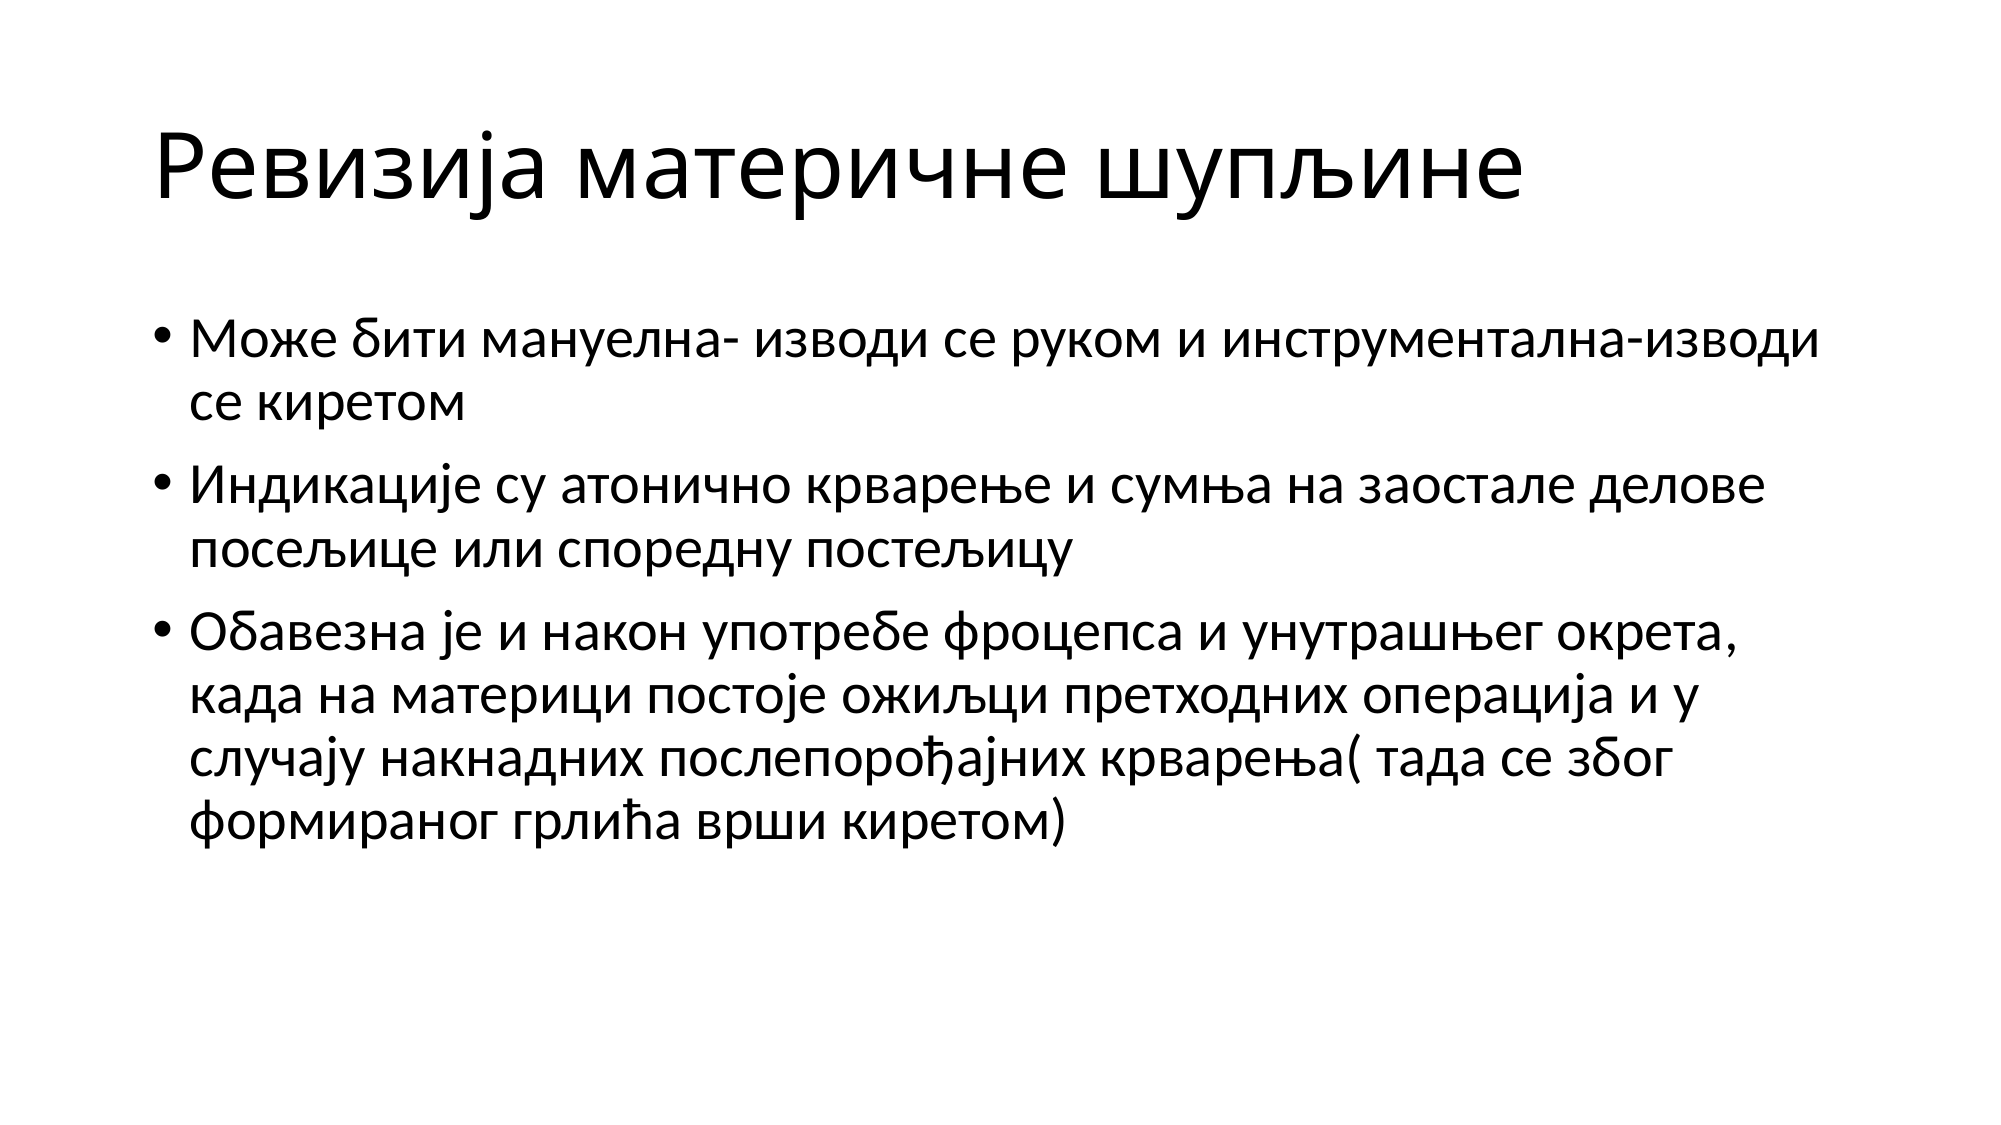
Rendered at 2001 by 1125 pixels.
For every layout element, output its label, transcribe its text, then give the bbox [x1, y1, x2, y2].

title Ревизија материчне шупљине [137, 59, 1863, 278]
list Може бити мануелна- изводи се руком и инструментална-изводи се киретом Индикације су атонично крварење и сумња на заостале делове посељице или споредну постељицу Обавезна је и након употребе фроцепса и унутрашњег окрета, када на материци постоје ожиљци претходних операција и у случају накнадних послепорођајних крварења( тада се због формираног грлића врши киретом) [137, 299, 1863, 1014]
